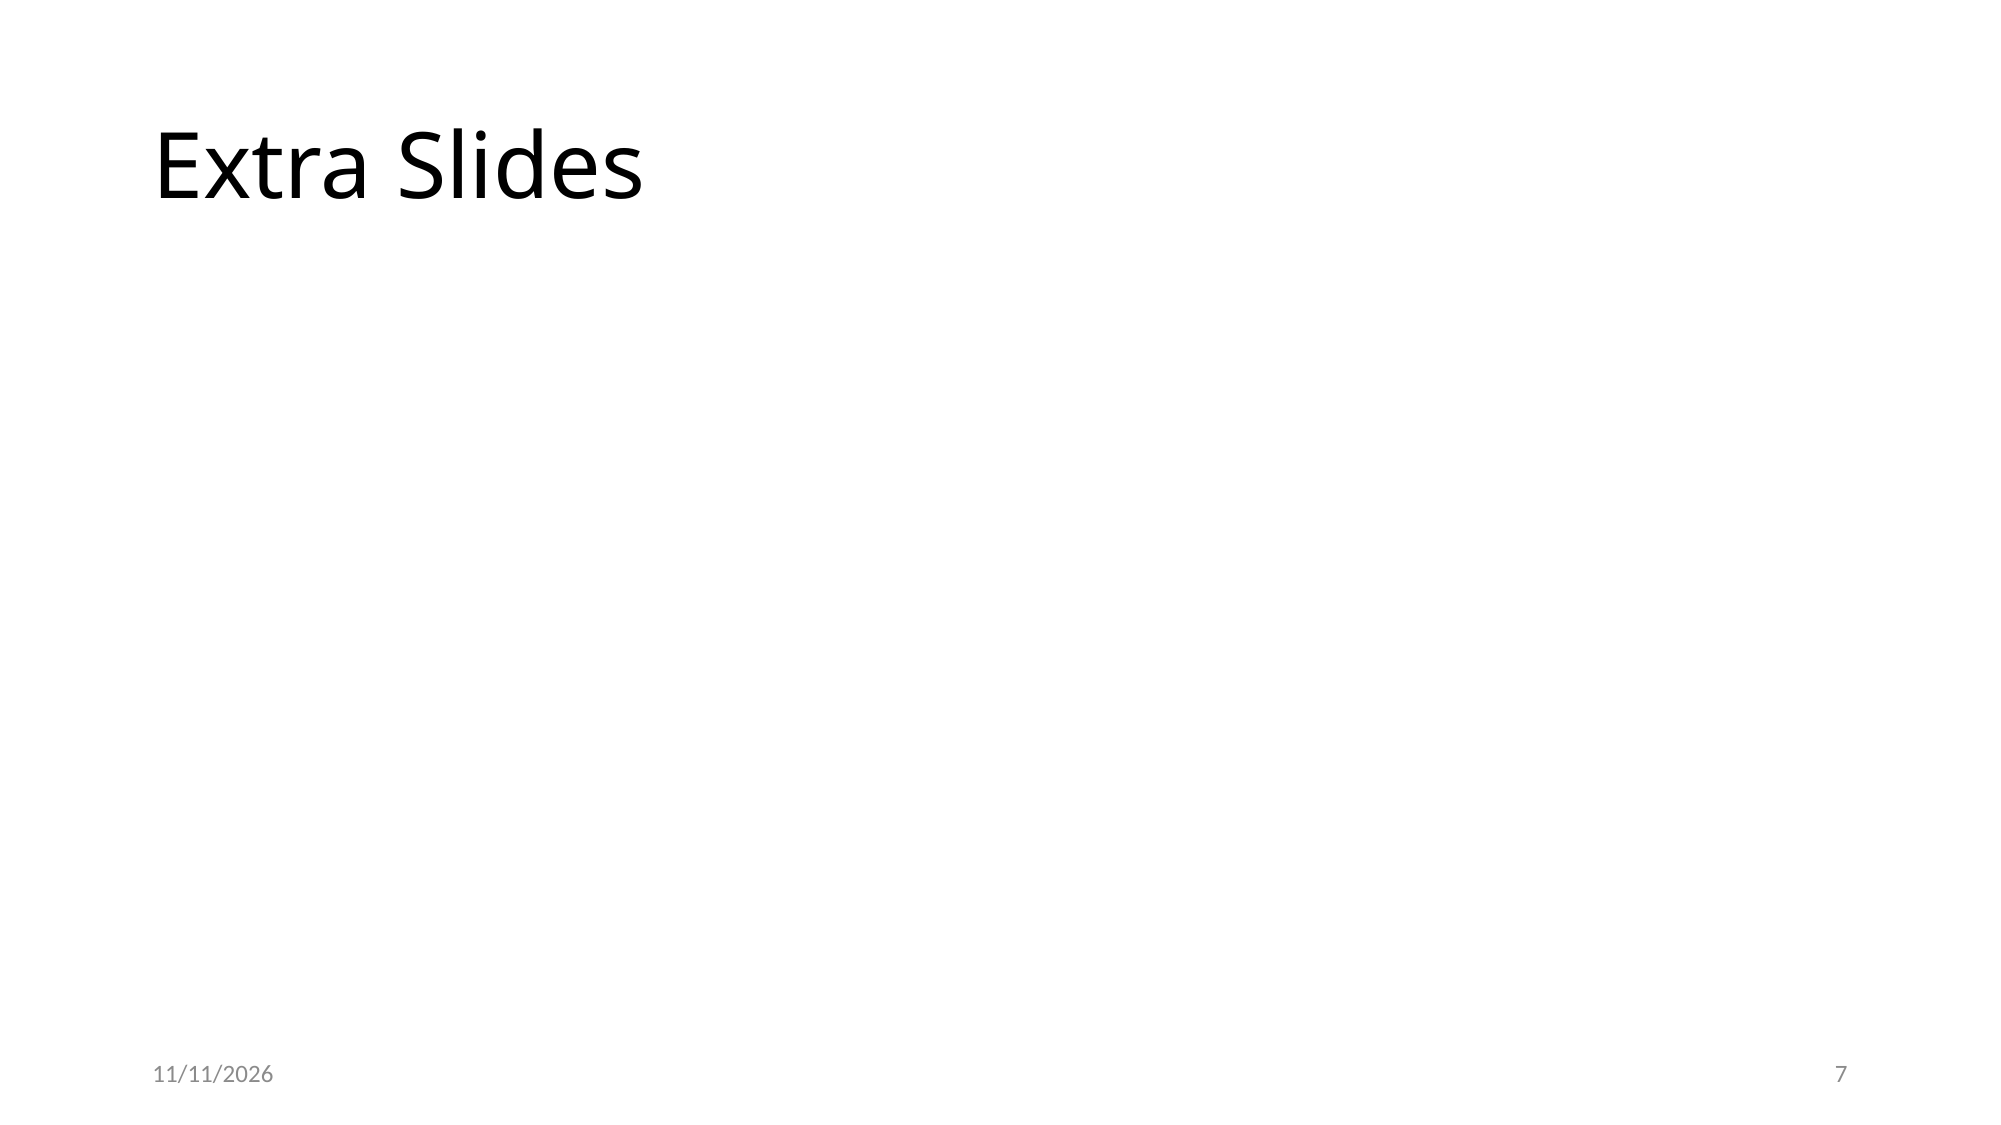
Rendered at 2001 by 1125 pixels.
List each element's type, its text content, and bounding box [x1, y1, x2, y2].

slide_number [137, 1042, 588, 1103]
title Extra Slides [137, 59, 1863, 278]
slide_number 7 [1412, 1042, 1863, 1103]
